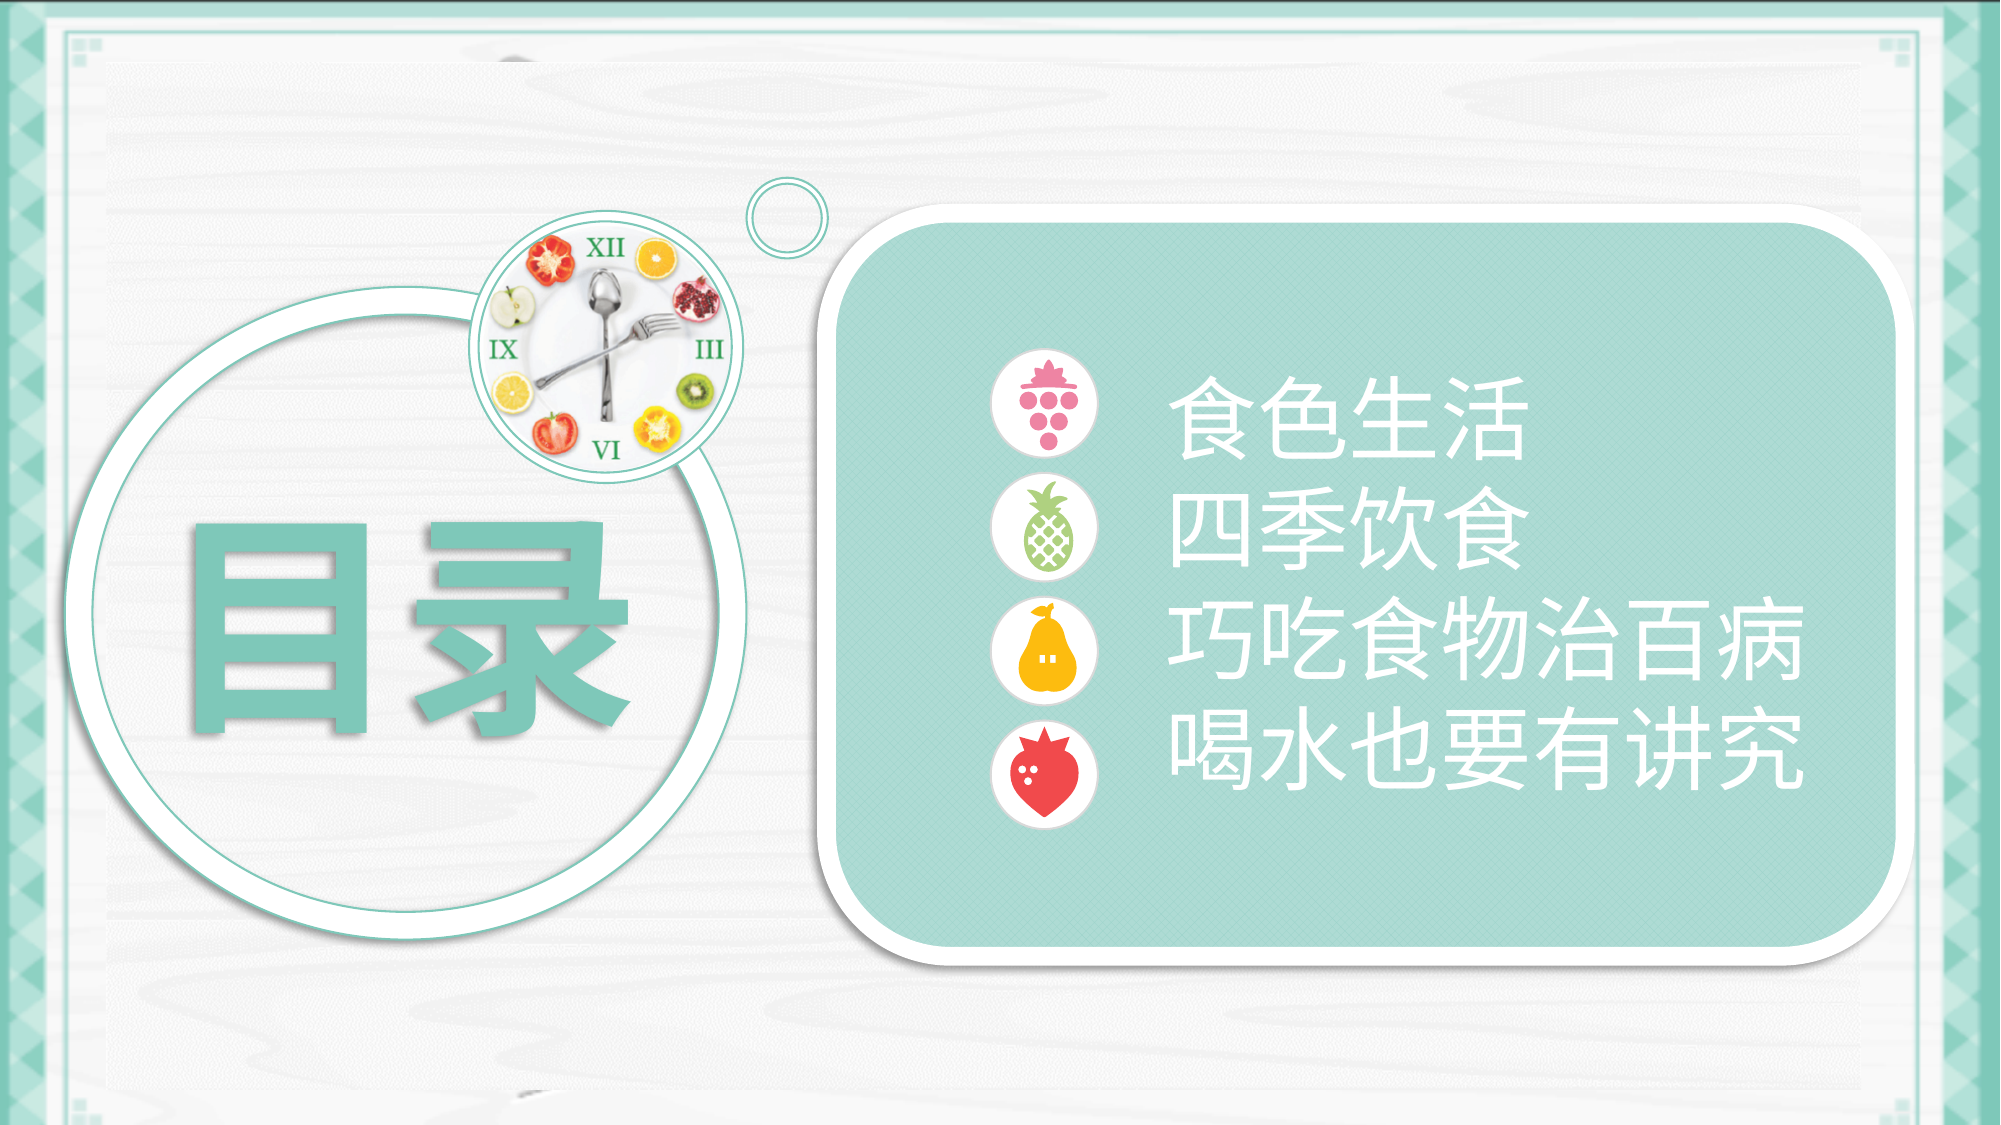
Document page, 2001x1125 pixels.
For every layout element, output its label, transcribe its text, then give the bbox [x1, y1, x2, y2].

text_box [63, 285, 748, 941]
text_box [990, 349, 1098, 458]
text_box [825, 212, 1907, 958]
picture [94, 316, 717, 910]
text_box 目录 [147, 467, 657, 770]
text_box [468, 177, 828, 483]
picture [0, 0, 2000, 1125]
text_box 食色生活 四季饮食 巧吃食物治百病 喝水也要有讲究 [1150, 354, 2000, 810]
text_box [990, 596, 1098, 706]
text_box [990, 472, 1098, 582]
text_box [990, 720, 1098, 830]
